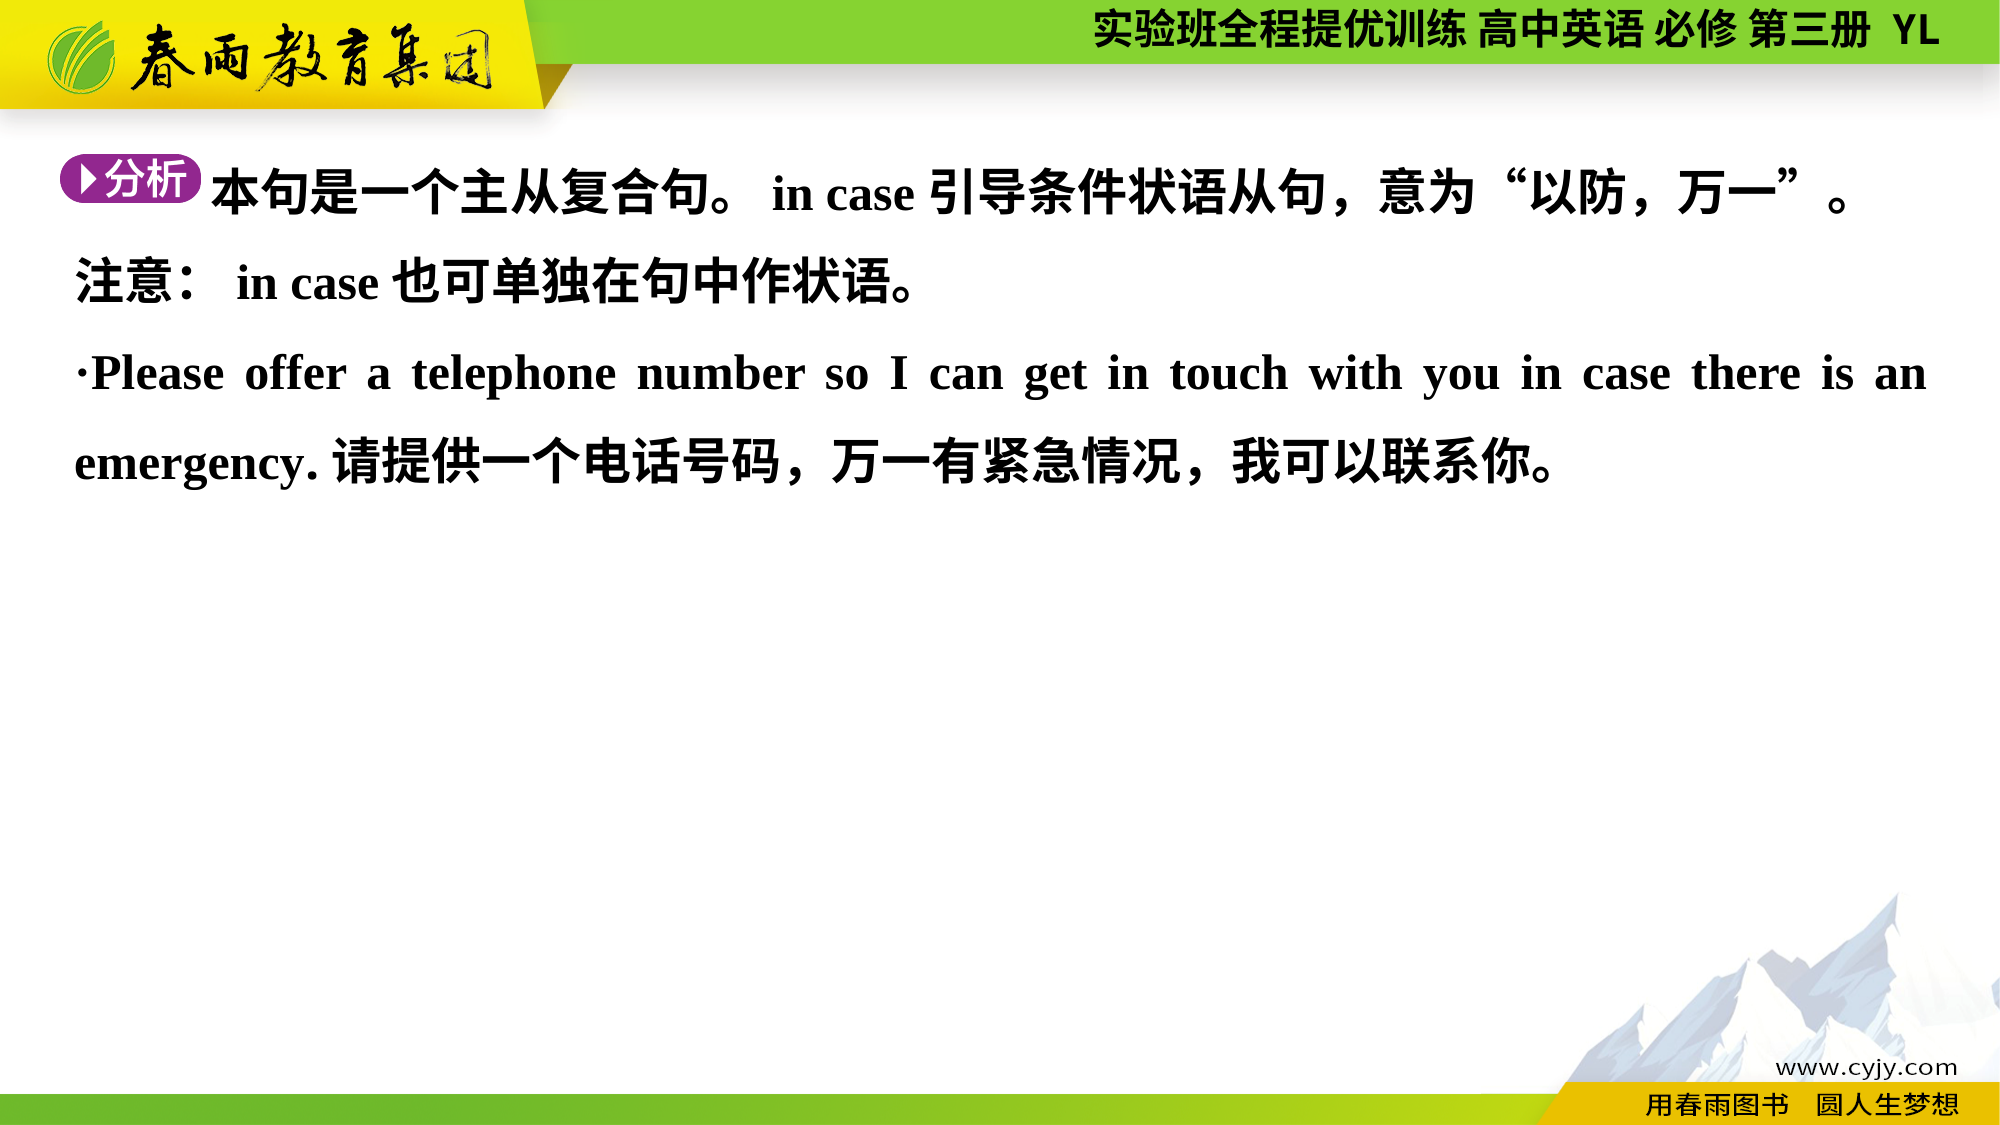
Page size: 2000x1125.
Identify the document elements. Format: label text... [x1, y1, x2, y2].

picture [0, 0, 2000, 1125]
list 本句是一个主从复合句。in case引导条件状语从句，意为“以防，万一”。 注意：in case也可单独在句中作状语。 ·Please offer a telephone number so I can get in touch with you in case there is an emergency.请提供一个电话号码，万一有紧急情况，我可以联系你。 [59, 122, 1944, 490]
